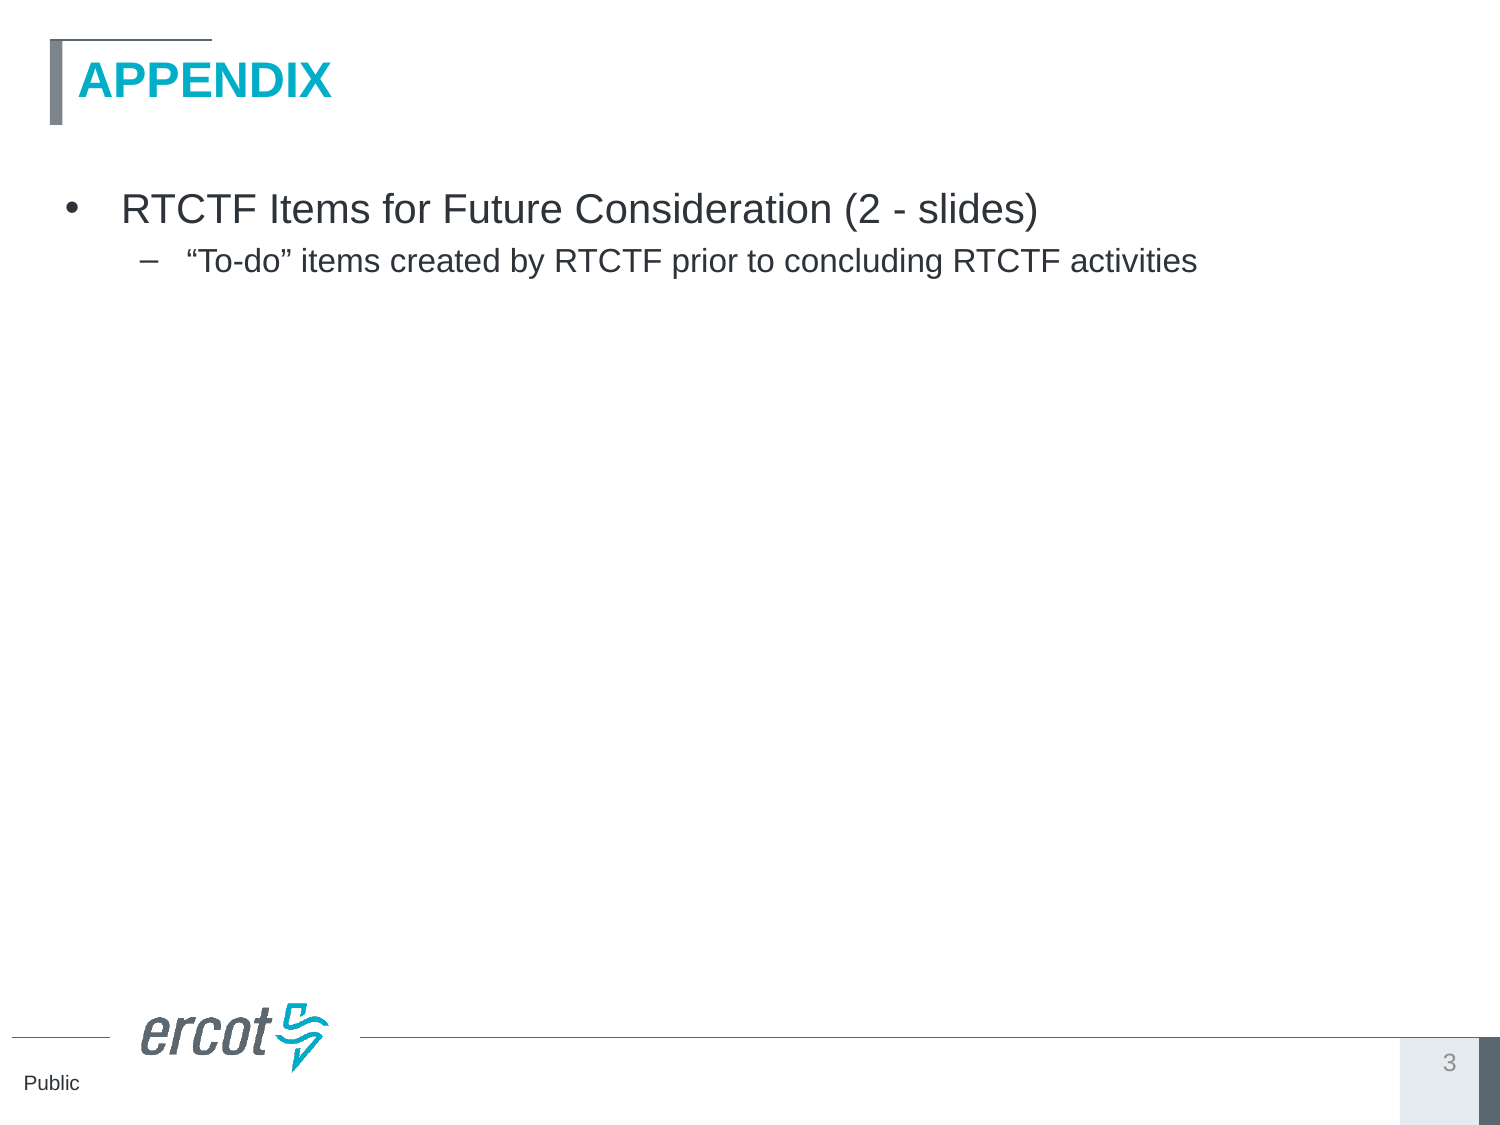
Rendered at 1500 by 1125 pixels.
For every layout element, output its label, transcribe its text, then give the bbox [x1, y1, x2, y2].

picture [137, 999, 332, 1075]
text_box RTCTF Items for Future Consideration (2 - slides) “To-do” items created by RTCTF prior to concluding RTCTF activities [50, 174, 1438, 800]
title APPENDIX [62, 39, 1450, 134]
